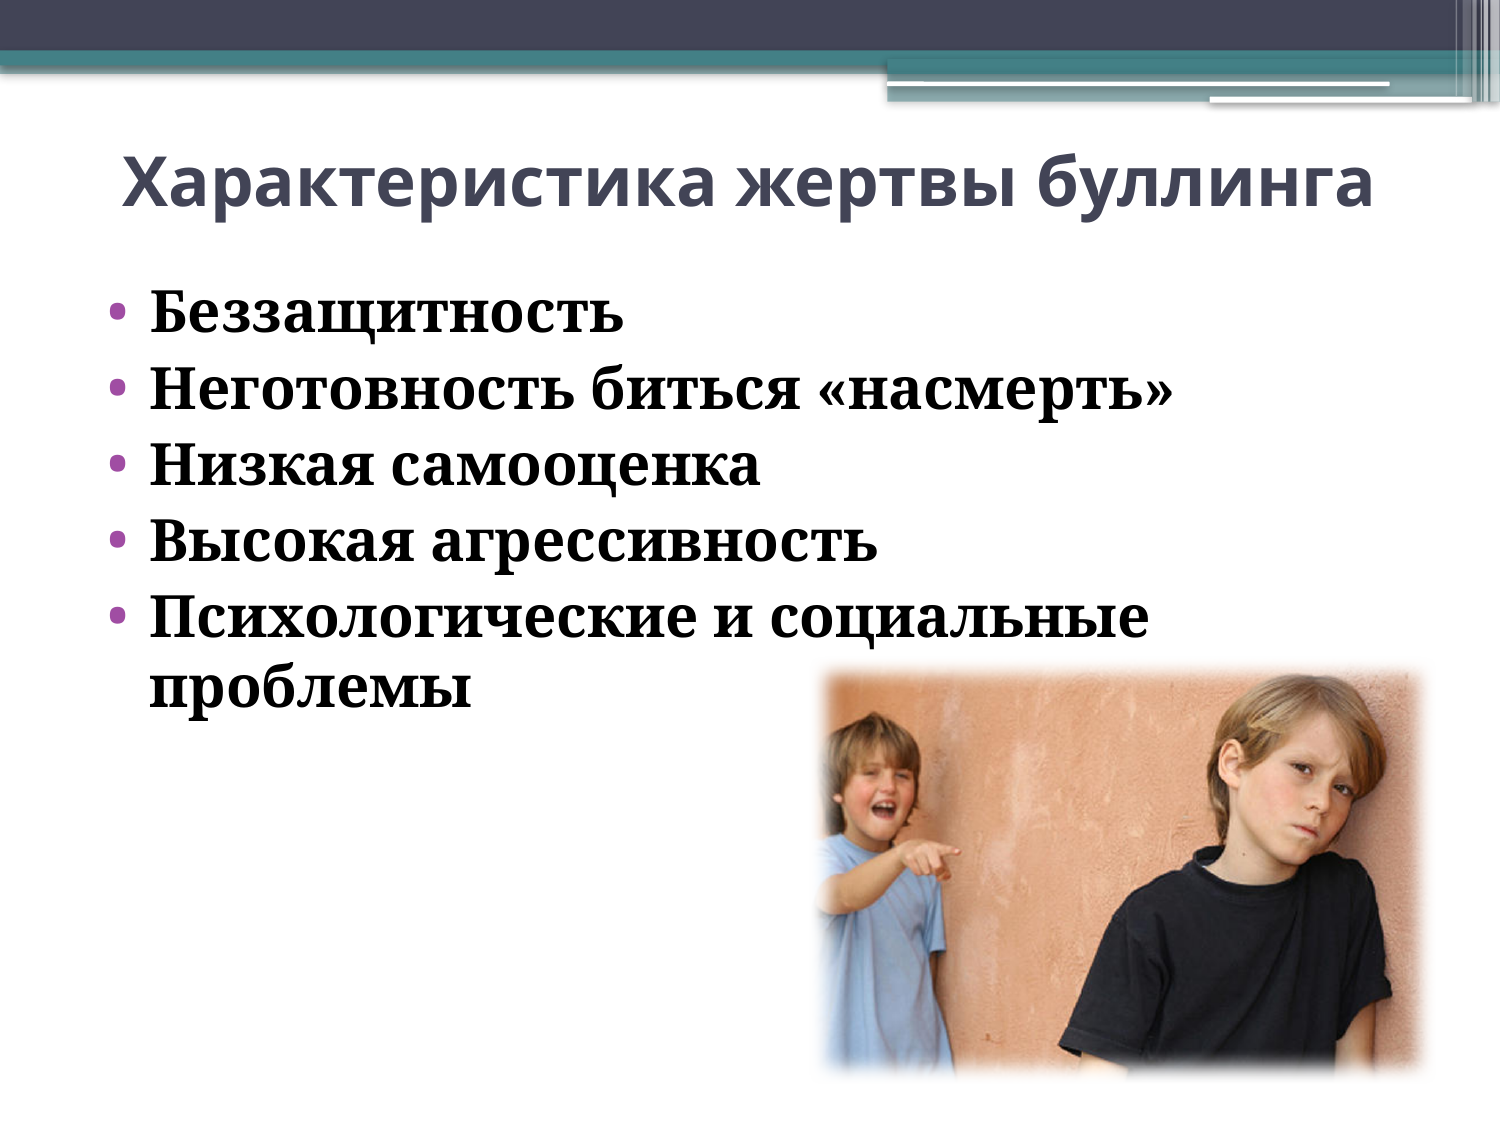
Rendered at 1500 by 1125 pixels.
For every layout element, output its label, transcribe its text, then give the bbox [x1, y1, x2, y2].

title Характеристика жертвы буллинга [75, 101, 1425, 256]
picture [808, 656, 1436, 1086]
list Беззащитность Неготовность биться «насмерть» Низкая самооценка Высокая агрессивность Психологические и социальные проблемы [75, 267, 1425, 1079]
